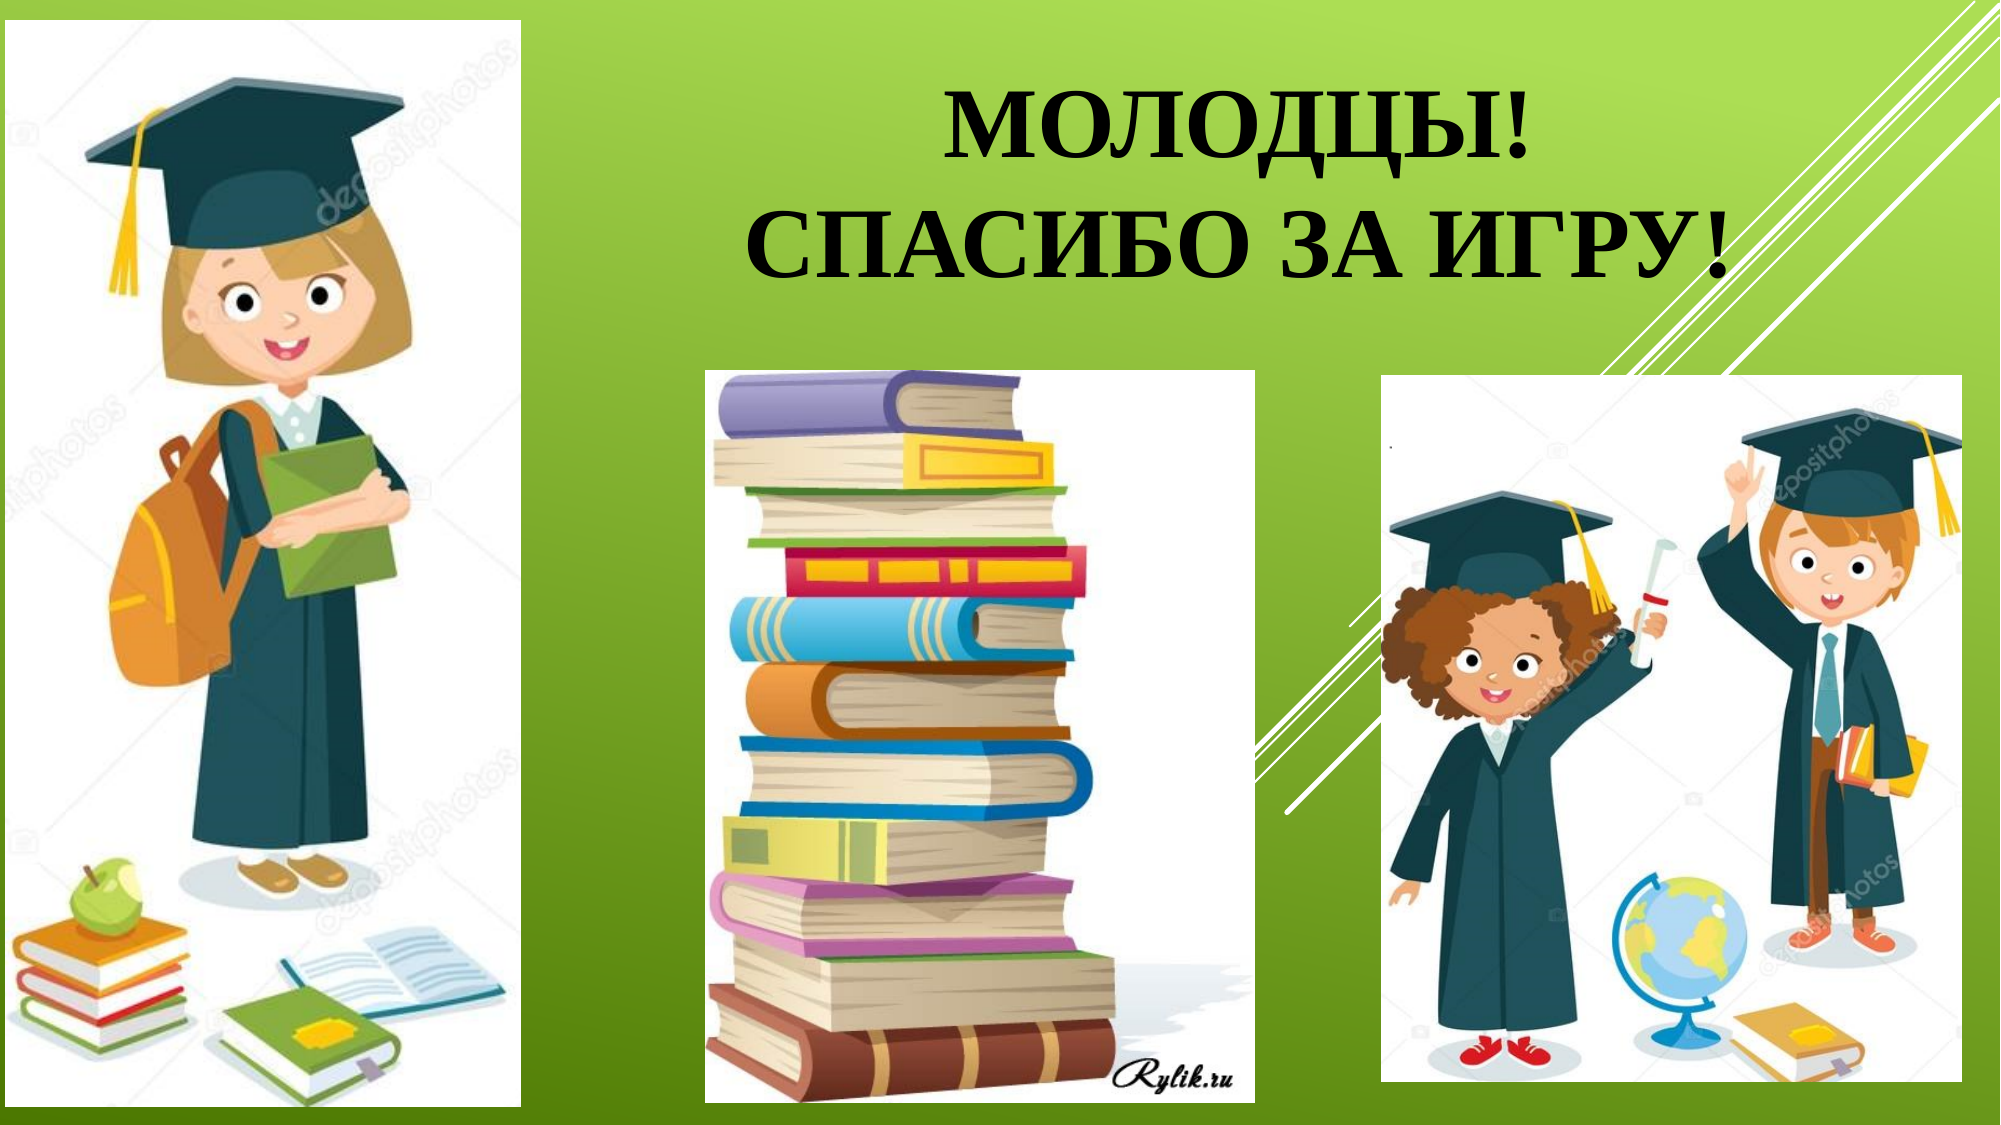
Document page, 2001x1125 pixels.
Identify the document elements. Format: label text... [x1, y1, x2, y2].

title МОЛОДЦЫ! Спасибо за игру! [627, 20, 1852, 306]
picture [4, 20, 521, 1108]
picture [705, 370, 1256, 1103]
picture [1381, 375, 1962, 1082]
